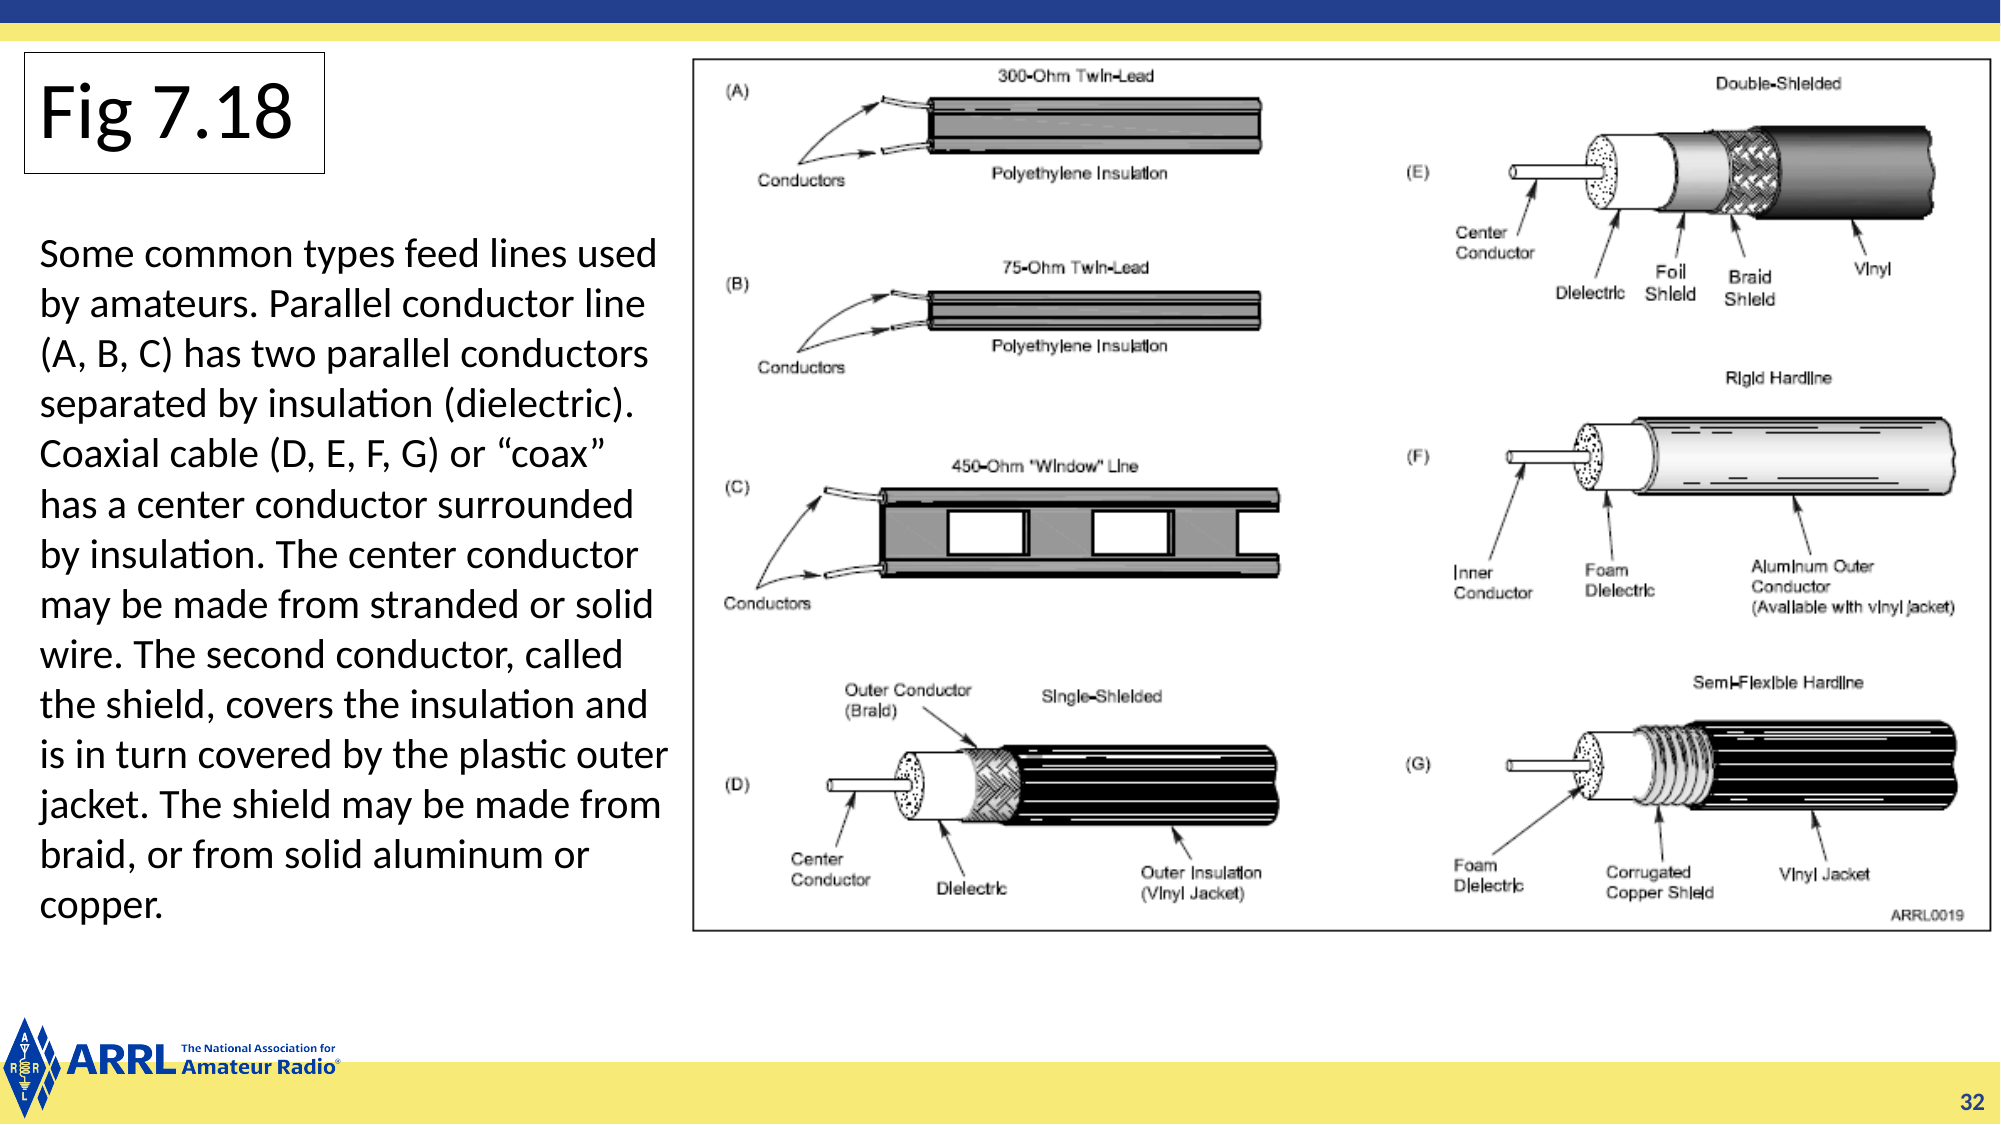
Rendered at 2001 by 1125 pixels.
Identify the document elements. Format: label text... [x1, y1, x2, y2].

text_box Some common types feed lines used by amateurs. Parallel conductor line (A, B, C) has two parallel conductors separated by insulation (dielectric). Coaxial cable (D, E, F, G) or “coax” has a center conductor surrounded by insulation. The center conductor may be made from stranded or solid wire. The second conductor, called the shield, covers the insulation and is in turn covered by the plastic outer jacket. The shield may be made from braid, or from solid aluminum or copper. [24, 218, 685, 934]
title Fig 7.18 [24, 52, 325, 174]
picture [1, 1015, 342, 1121]
picture [686, 51, 2000, 937]
